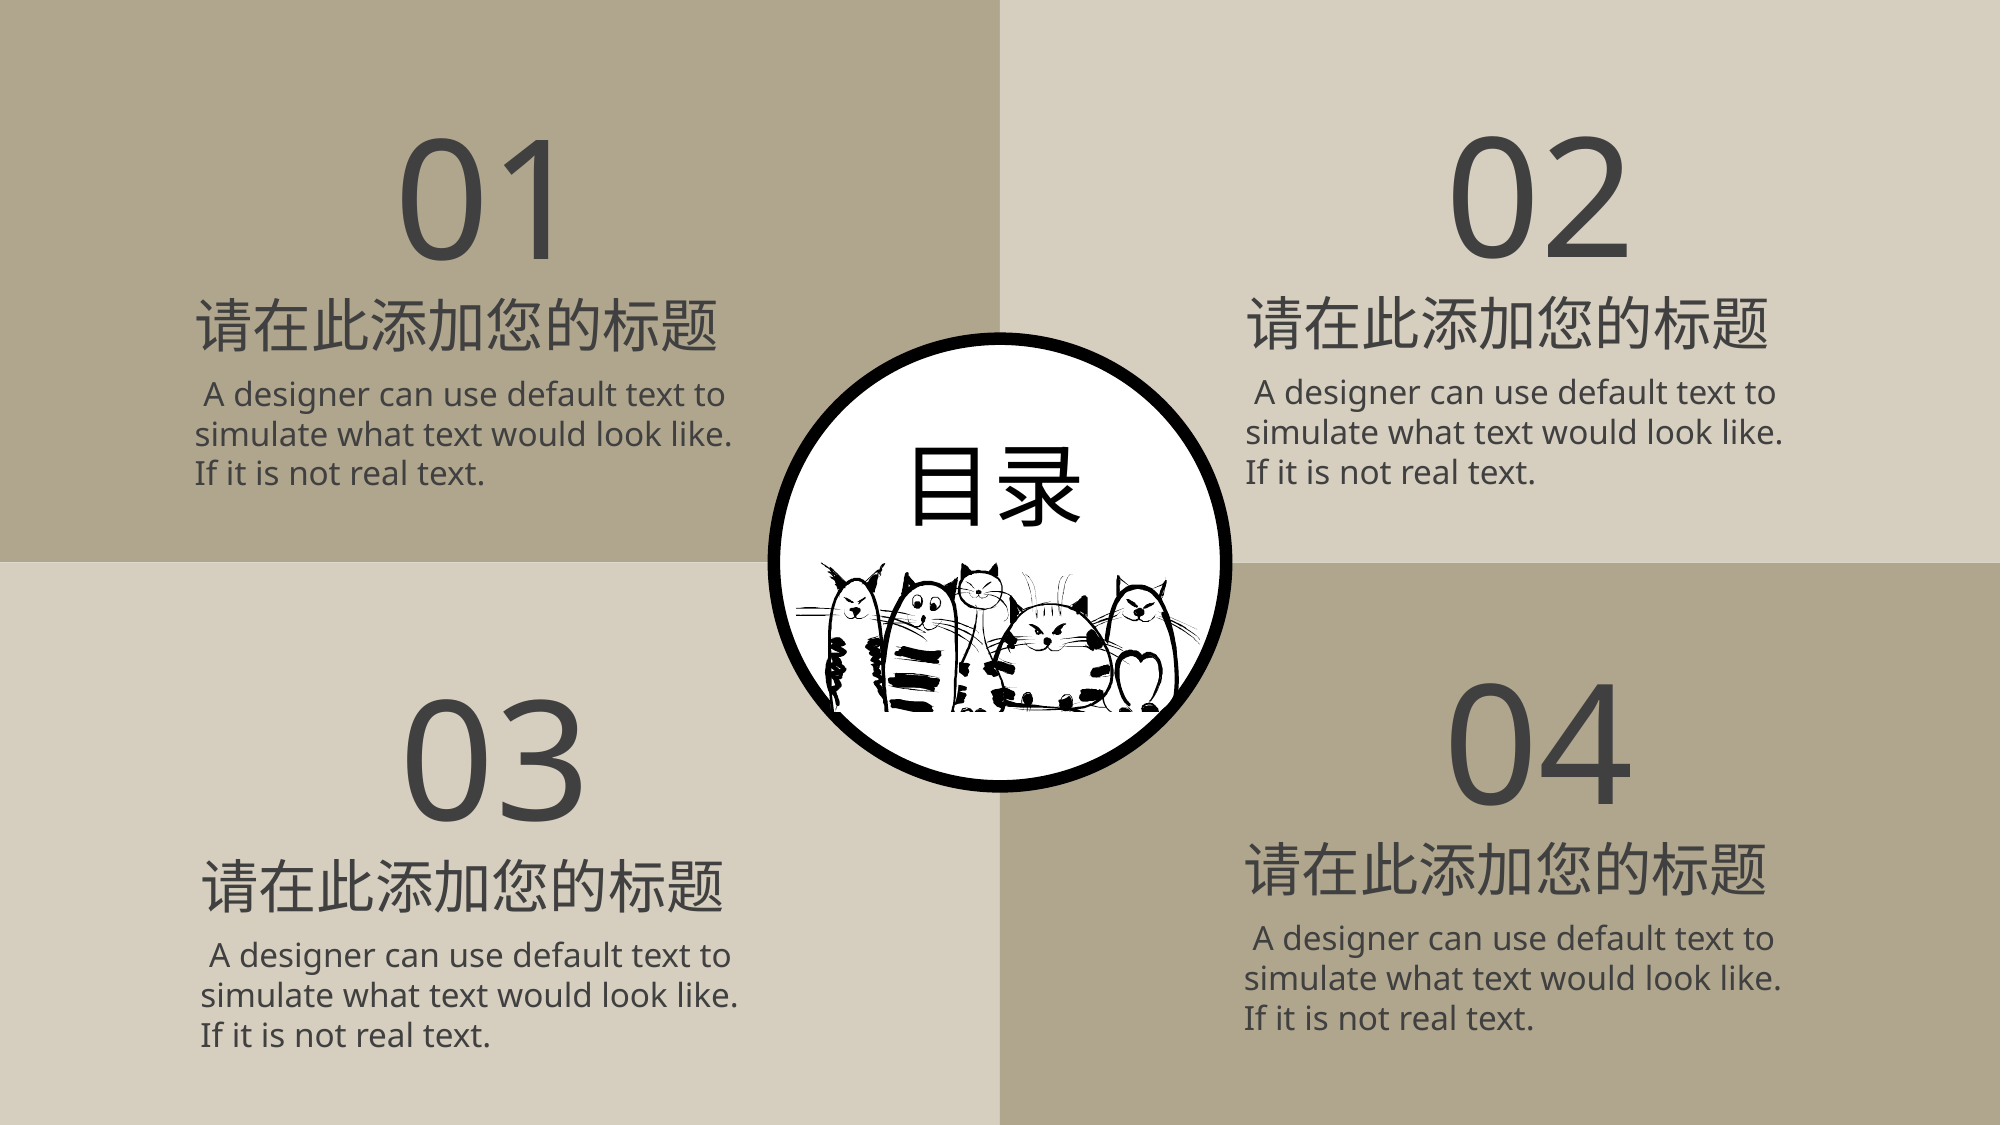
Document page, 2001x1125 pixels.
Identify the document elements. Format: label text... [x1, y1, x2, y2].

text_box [179, 85, 864, 462]
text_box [1230, 83, 1915, 460]
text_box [185, 646, 870, 1023]
text_box [999, 561, 2000, 1125]
text_box [0, 0, 999, 561]
text_box 目录 [886, 420, 1244, 545]
text_box [999, 0, 2000, 561]
text_box [772, 337, 1228, 670]
picture [796, 562, 1200, 712]
text_box [0, 561, 999, 1125]
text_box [1228, 630, 1913, 1007]
text_box [870, 712, 1170, 788]
